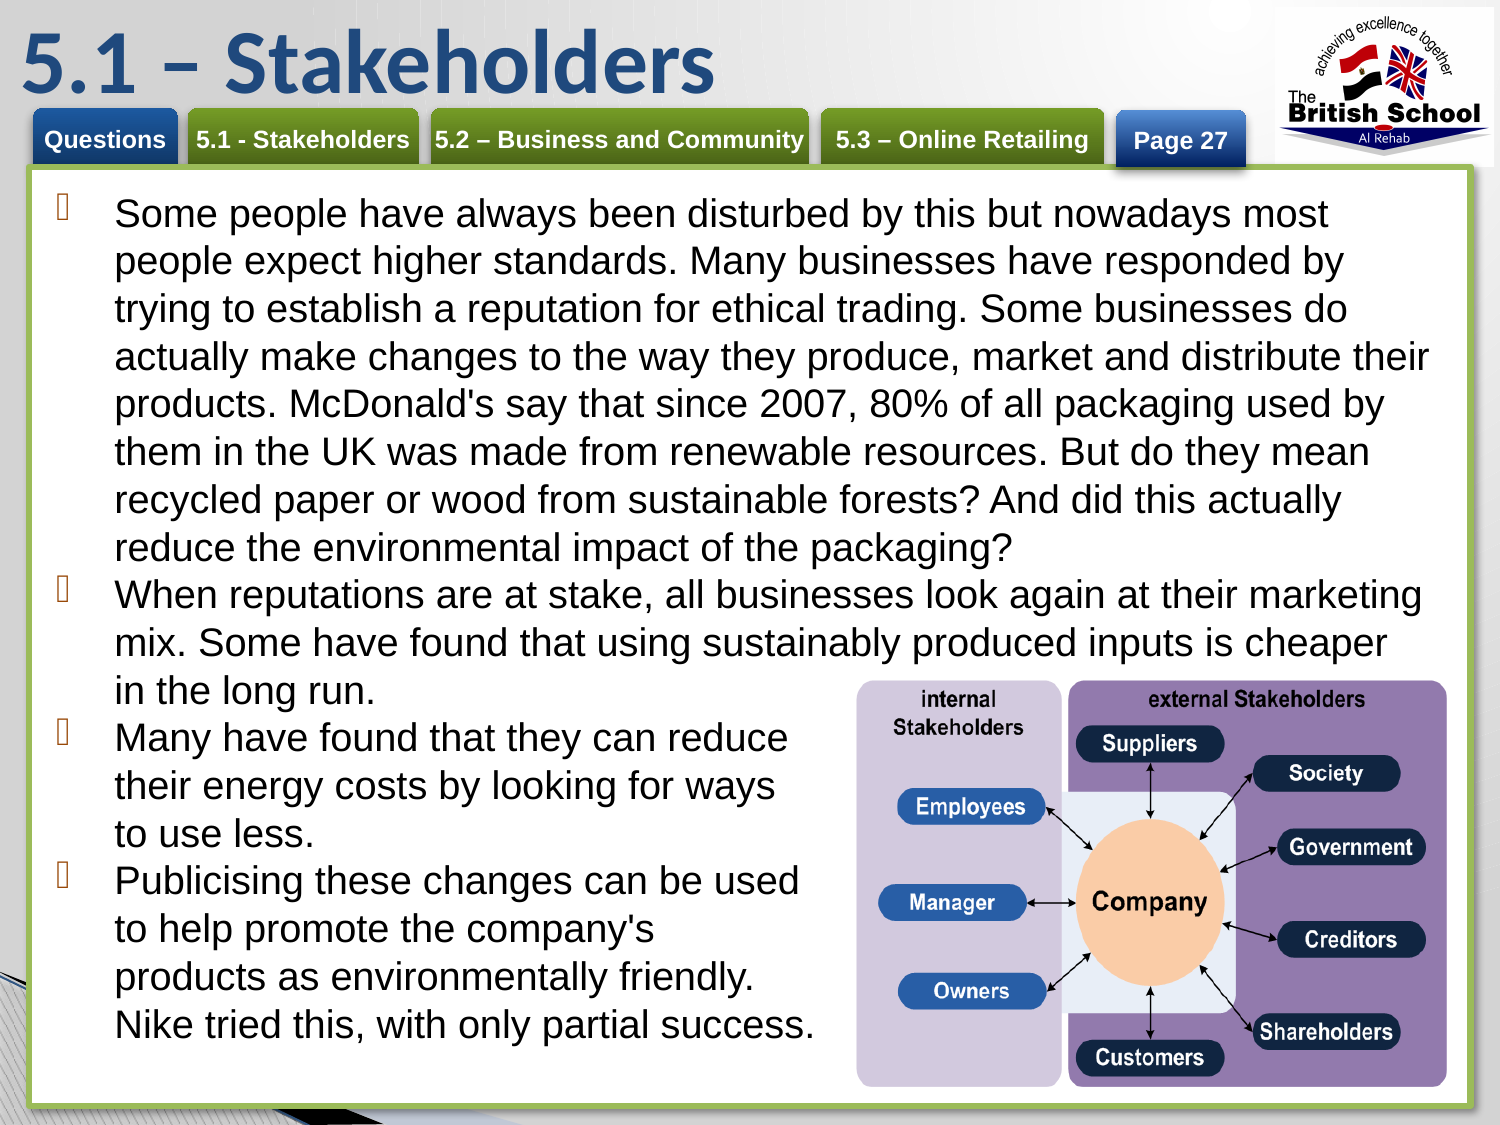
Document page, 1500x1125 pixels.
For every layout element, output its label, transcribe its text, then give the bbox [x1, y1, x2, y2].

picture [856, 680, 1448, 1087]
text_box Page 27 [1116, 109, 1247, 167]
text_box Some people have always been disturbed by this but nowadays most people expect higher standards. Many businesses have responded by trying to establish a reputation for ethical trading. Some businesses do actually make changes to the way they produce, market and distribute their products. McDonald's say that since 2007, 80% of all packaging used by them in the UK was made from renewable resources. But do they mean recycled paper or wood from sustainable forests? And did this actually reduce the environmental impact of the packaging? When reputations are at stake, all businesses look again at their marketing mix. Some have found that using sustainably produced inputs is cheaper in the long run. Many have found that they can reduce their energy costs by looking for ways to use less. Publicising these changes can be used to help promote the company's products as environmentally friendly. Nike tried this, with only partial success. [41, 179, 1447, 1054]
picture [281, 1114, 303, 1125]
picture [1275, 7, 1495, 167]
title 5.1 – Stakeholders [5, 11, 1270, 102]
